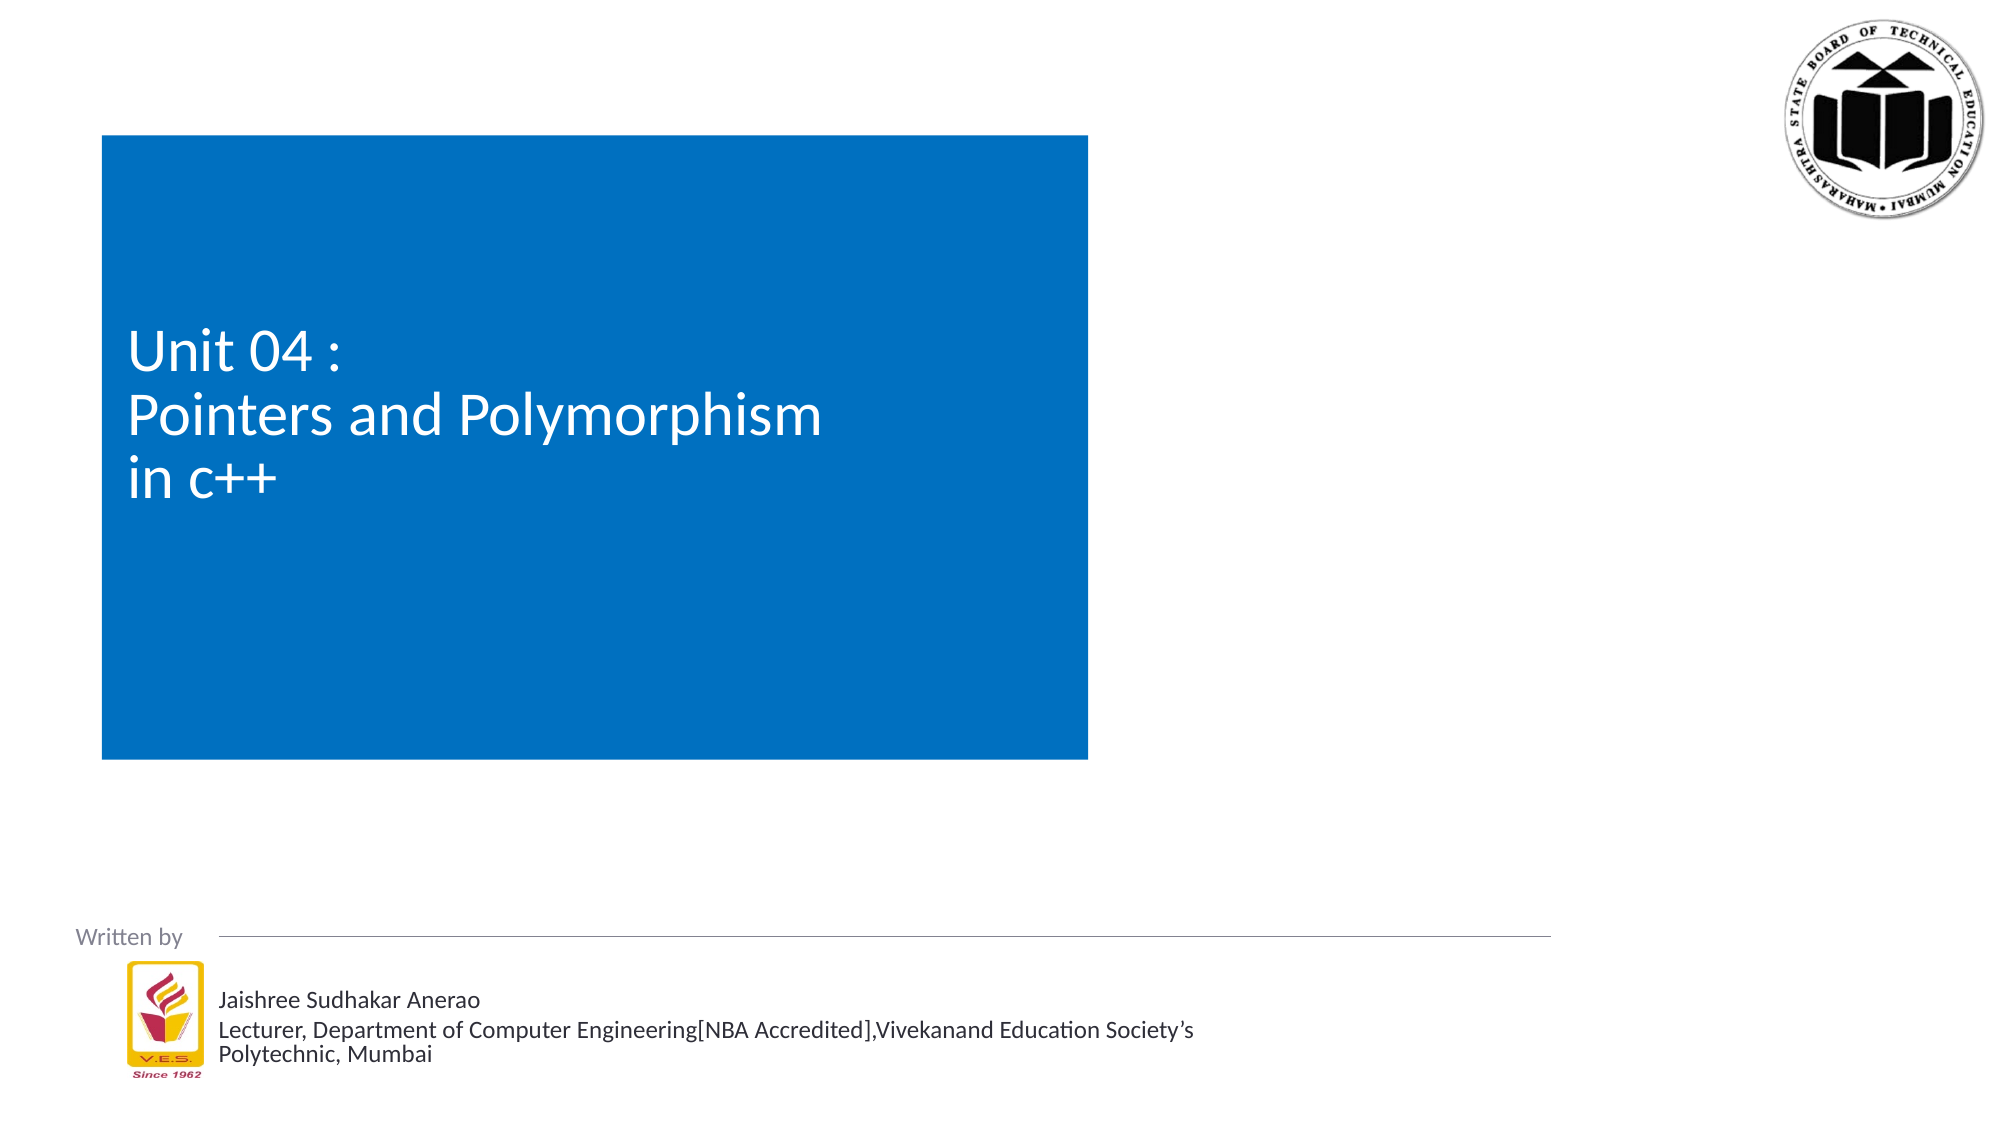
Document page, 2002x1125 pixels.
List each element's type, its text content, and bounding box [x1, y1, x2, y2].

title Unit 04 : Pointers and Polymorphism in c++ [127, 320, 850, 518]
picture [1764, 0, 2001, 237]
picture [126, 961, 204, 1079]
list Jaishree Sudhakar Anerao [218, 987, 726, 1017]
list Lecturer, Department of Computer Engineering[NBA Accredited],Vivekanand Education Society’s Polytechnic, Mumbai [218, 1019, 1226, 1050]
